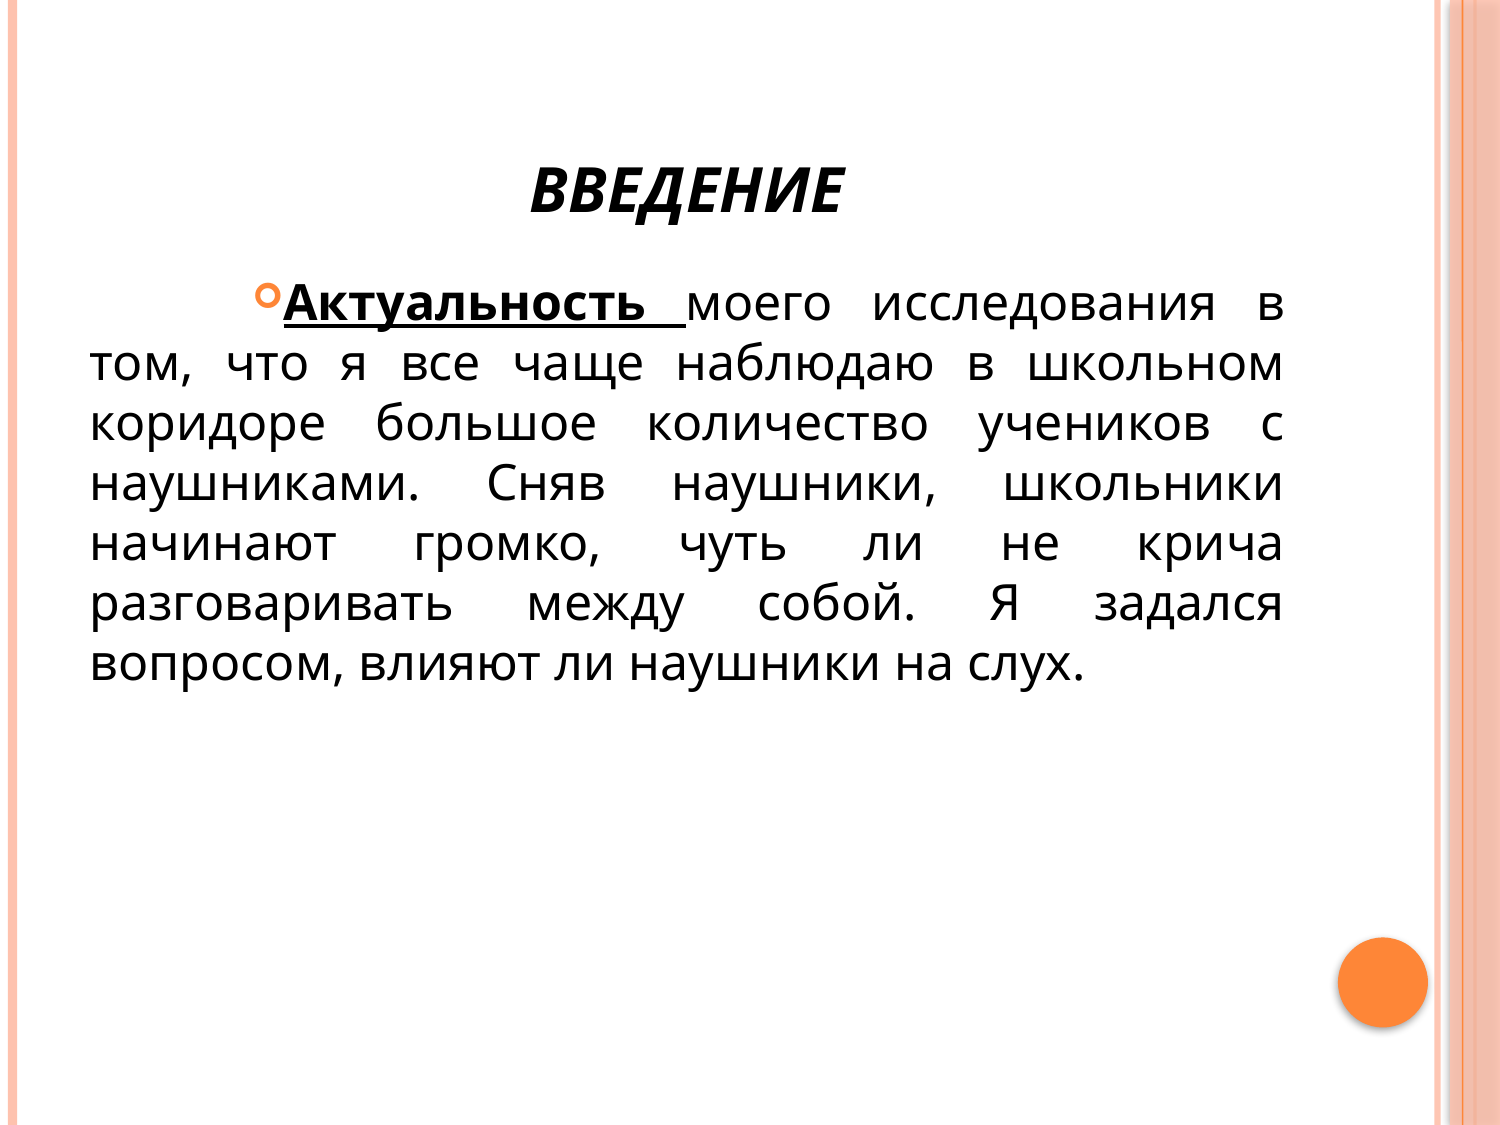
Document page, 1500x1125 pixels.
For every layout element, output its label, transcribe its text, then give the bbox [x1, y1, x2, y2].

list Актуальность моего исследования в том, что я все чаще наблюдаю в школьном коридоре большое количество учеников с наушниками. Сняв наушники, школьники начинают громко, чуть ли не крича разговаривать между собой. Я задался вопросом, влияют ли наушники на слух. [75, 262, 1300, 740]
title Введение [75, 45, 1300, 233]
